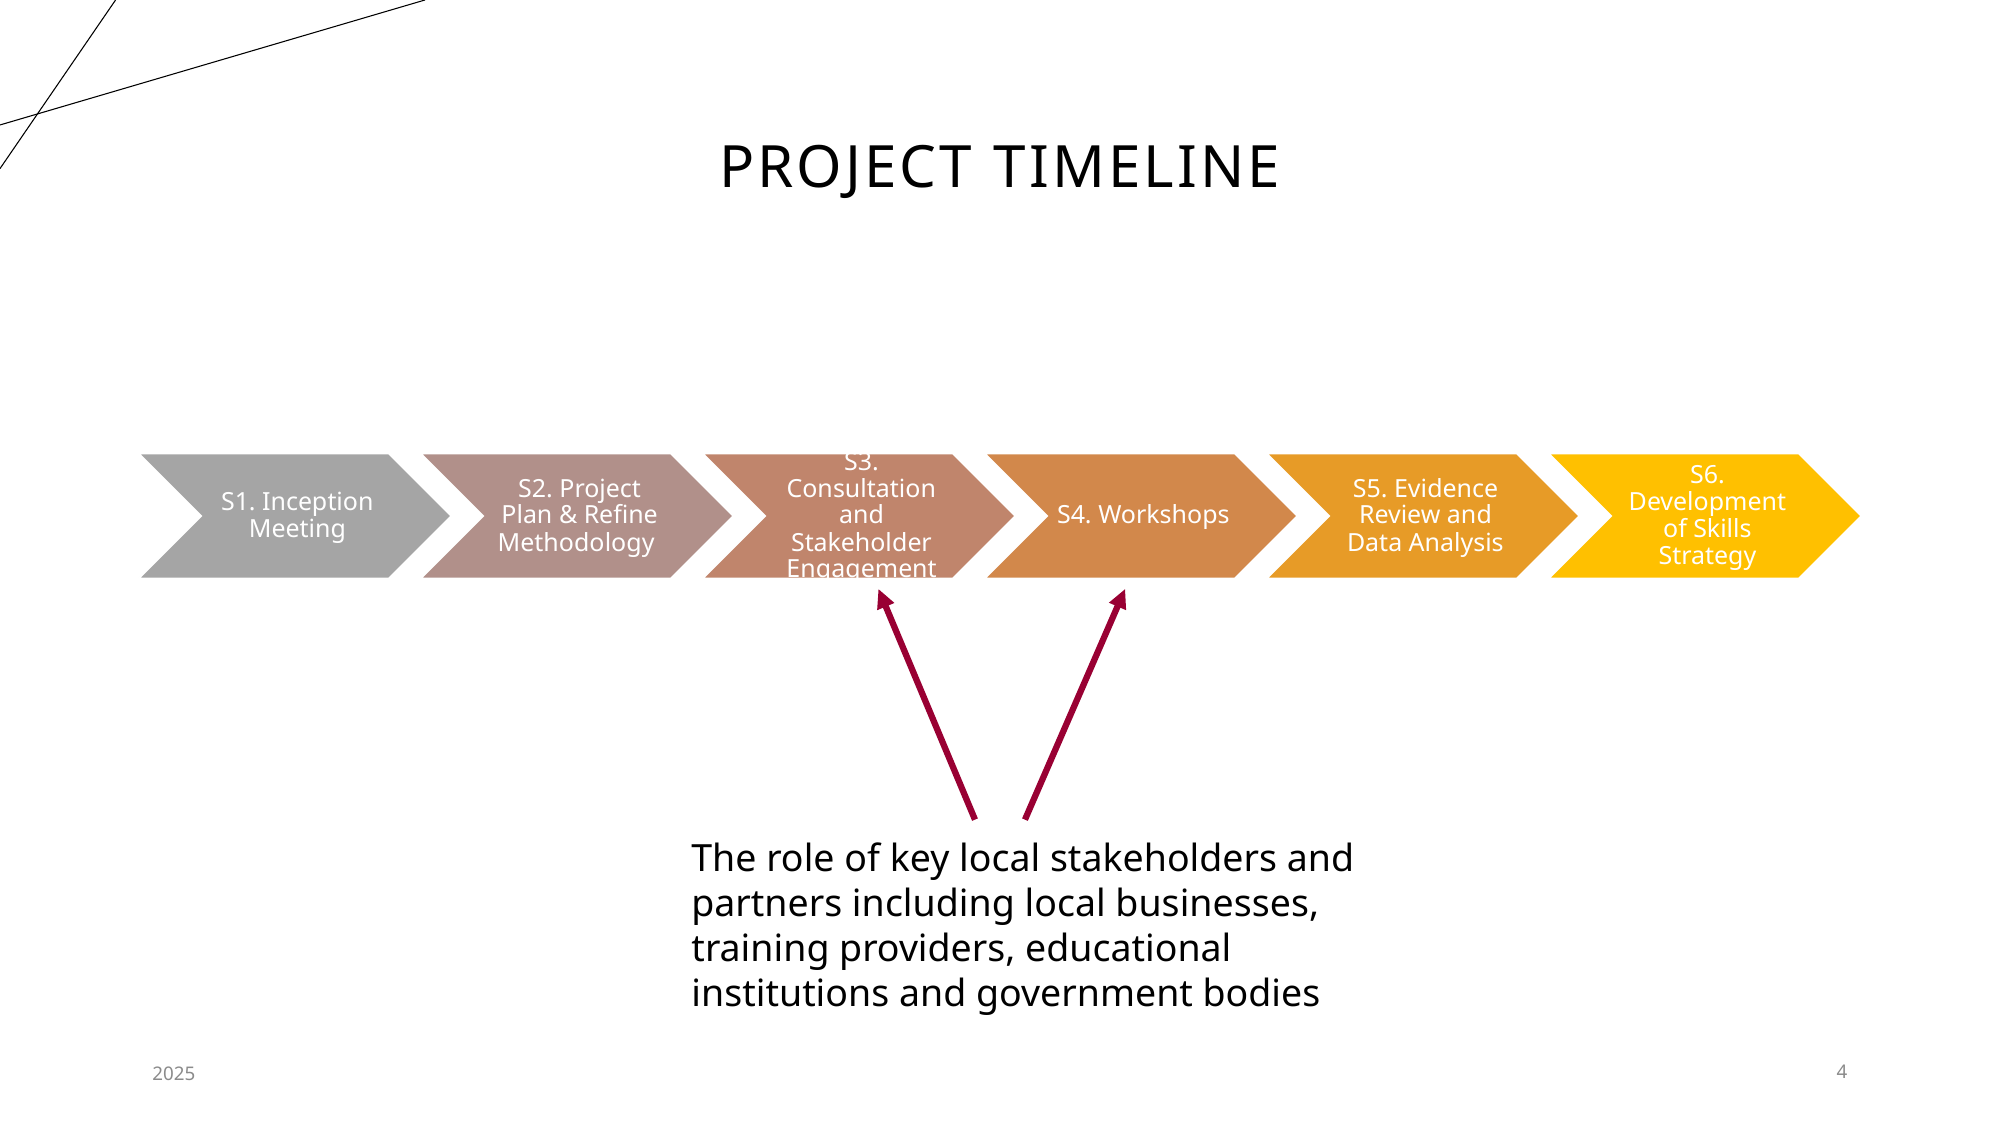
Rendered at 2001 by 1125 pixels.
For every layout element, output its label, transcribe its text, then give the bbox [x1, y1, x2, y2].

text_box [1024, 589, 1125, 820]
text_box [878, 589, 975, 820]
text_box The role of key local stakeholders and partners including local businesses, training providers, educational institutions and government bodies [676, 869, 1400, 1022]
slide_number 2025 [137, 1042, 588, 1103]
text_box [137, 163, 1863, 869]
title Project Timeline [137, 59, 1863, 163]
slide_number 4 [1412, 1042, 1863, 1103]
